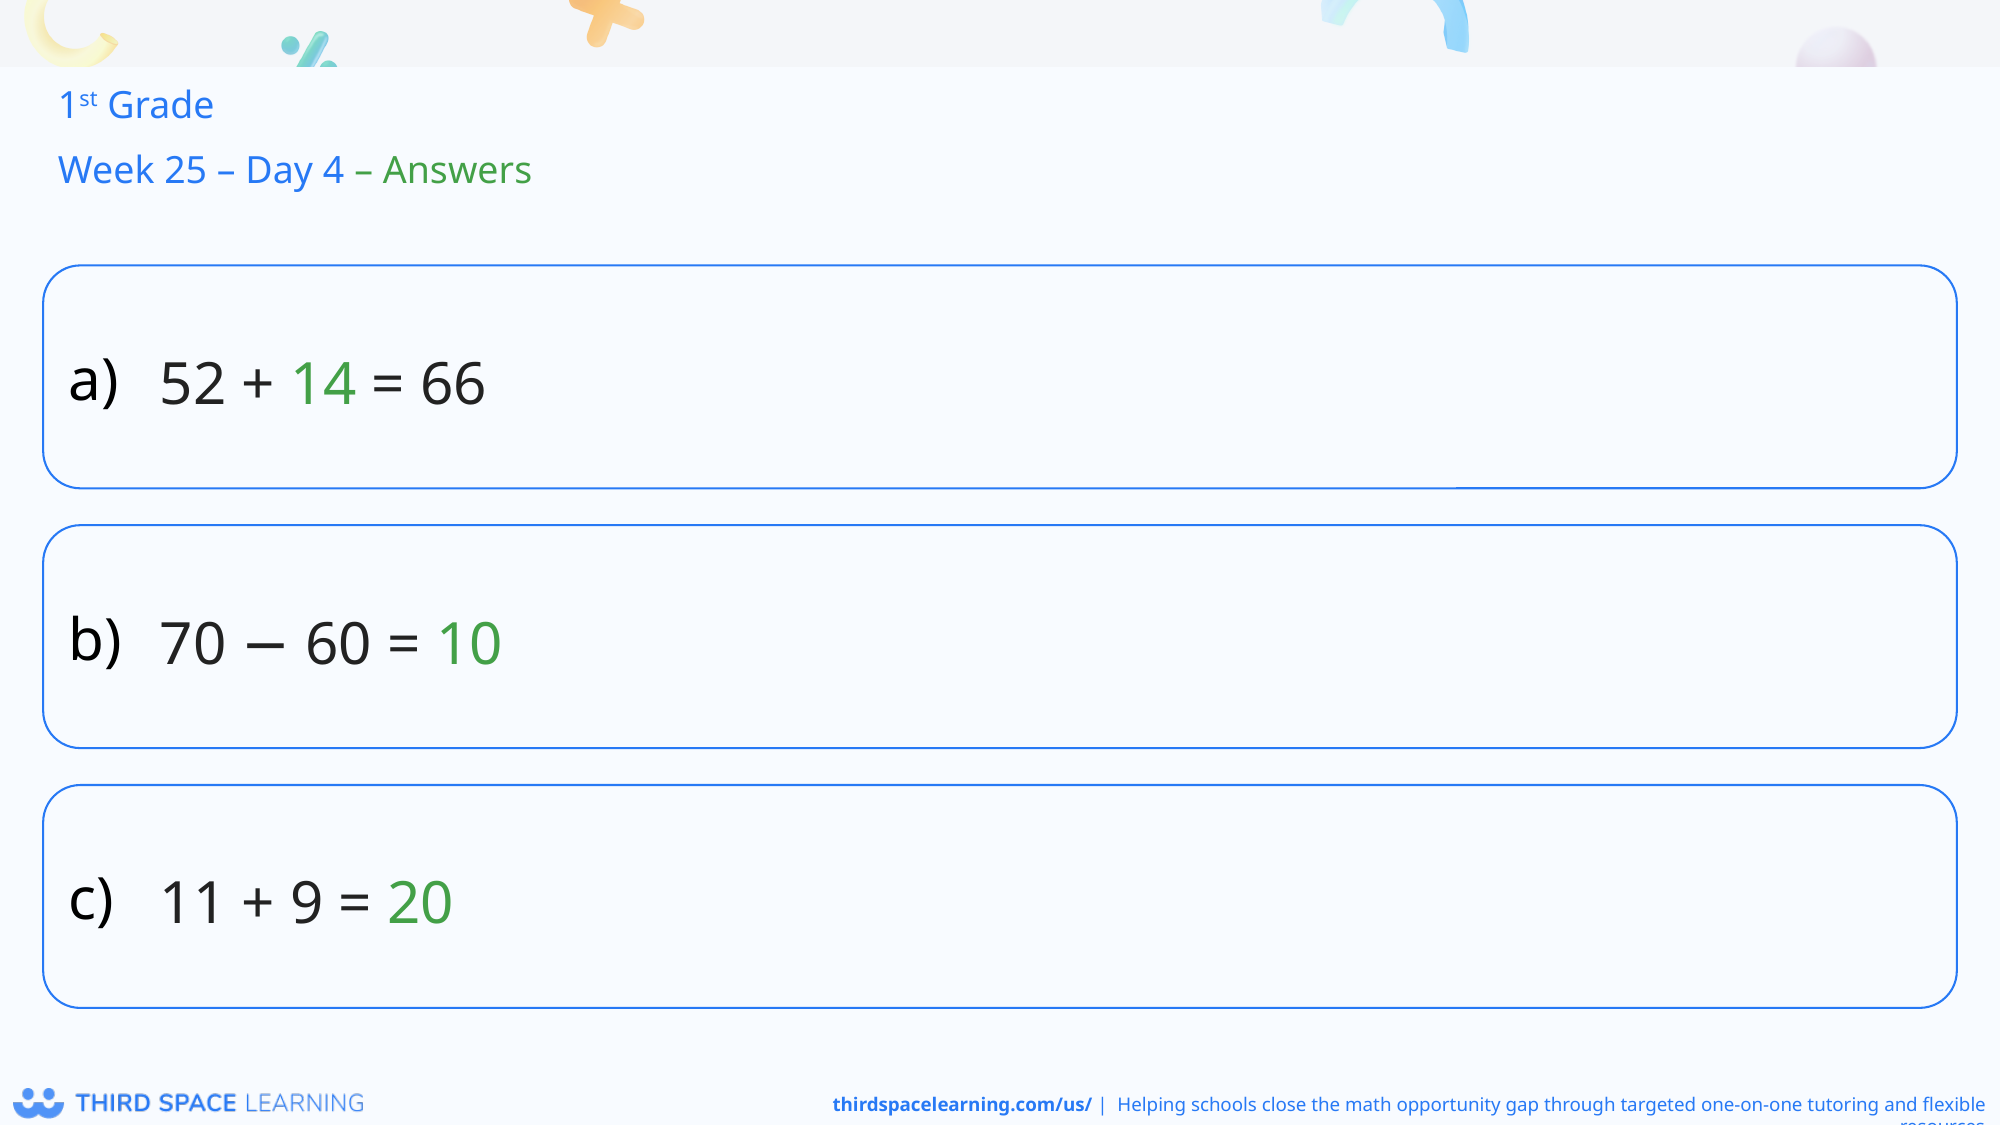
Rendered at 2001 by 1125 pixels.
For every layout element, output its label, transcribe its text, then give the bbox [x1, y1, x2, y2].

text_box 1st Grade Week 25 – Day 4 – Answers [43, 73, 705, 212]
list 11 + 9 = 20 [144, 807, 1922, 994]
list 70 − 60 = 10 [144, 548, 1922, 734]
picture [0, 0, 2000, 67]
list 52 + 14 = 66 [144, 288, 1922, 474]
picture [13, 1088, 365, 1119]
